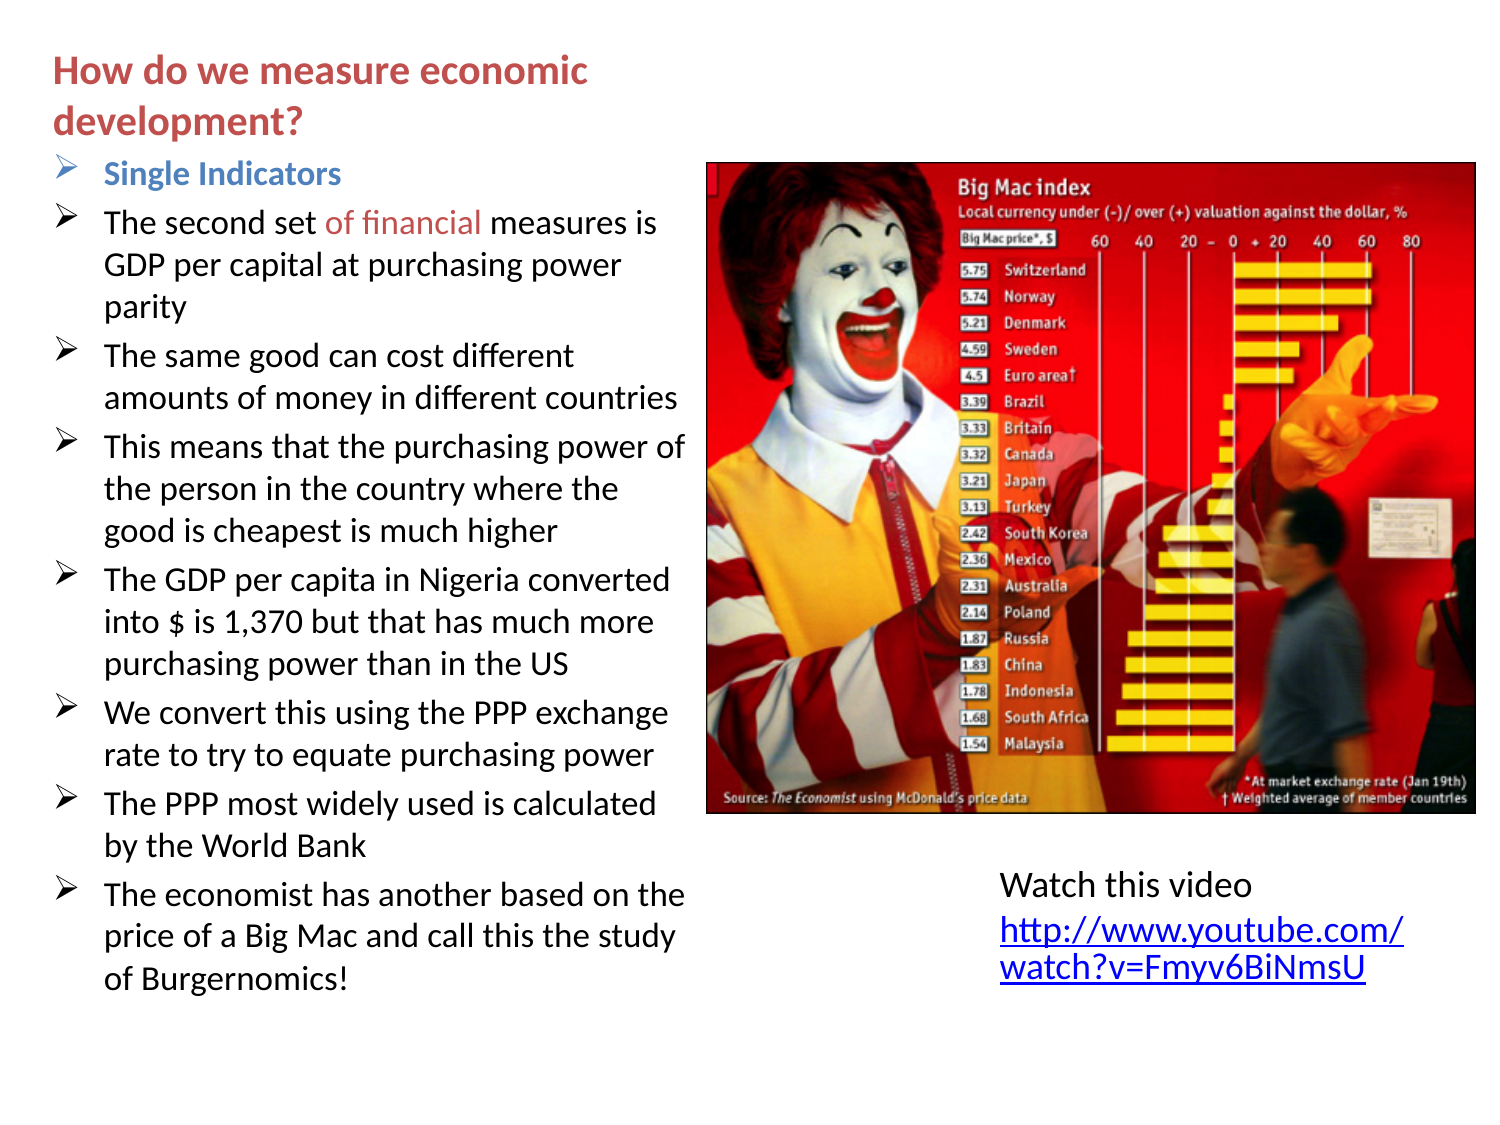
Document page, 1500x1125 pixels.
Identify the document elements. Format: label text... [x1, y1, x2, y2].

list How do we measure economic development? Single Indicators The second set of financial measures is GDP per capital at purchasing power parity The same good can cost different amounts of money in different countries This means that the purchasing power of the person in the country where the good is cheapest is much higher The GDP per capita in Nigeria converted into $ is 1,370 but that has much more purchasing power than in the US We convert this using the PPP exchange rate to try to equate purchasing power The PPP most widely used is calculated by the World Bank The economist has another based on the price of a Big Mac and call this the study of Burgernomics! [37, 35, 707, 1102]
picture [706, 162, 1477, 815]
text_box Watch this video http://www.youtube.com/watch?v=Fmyv6BiNmsU [984, 852, 1440, 1003]
